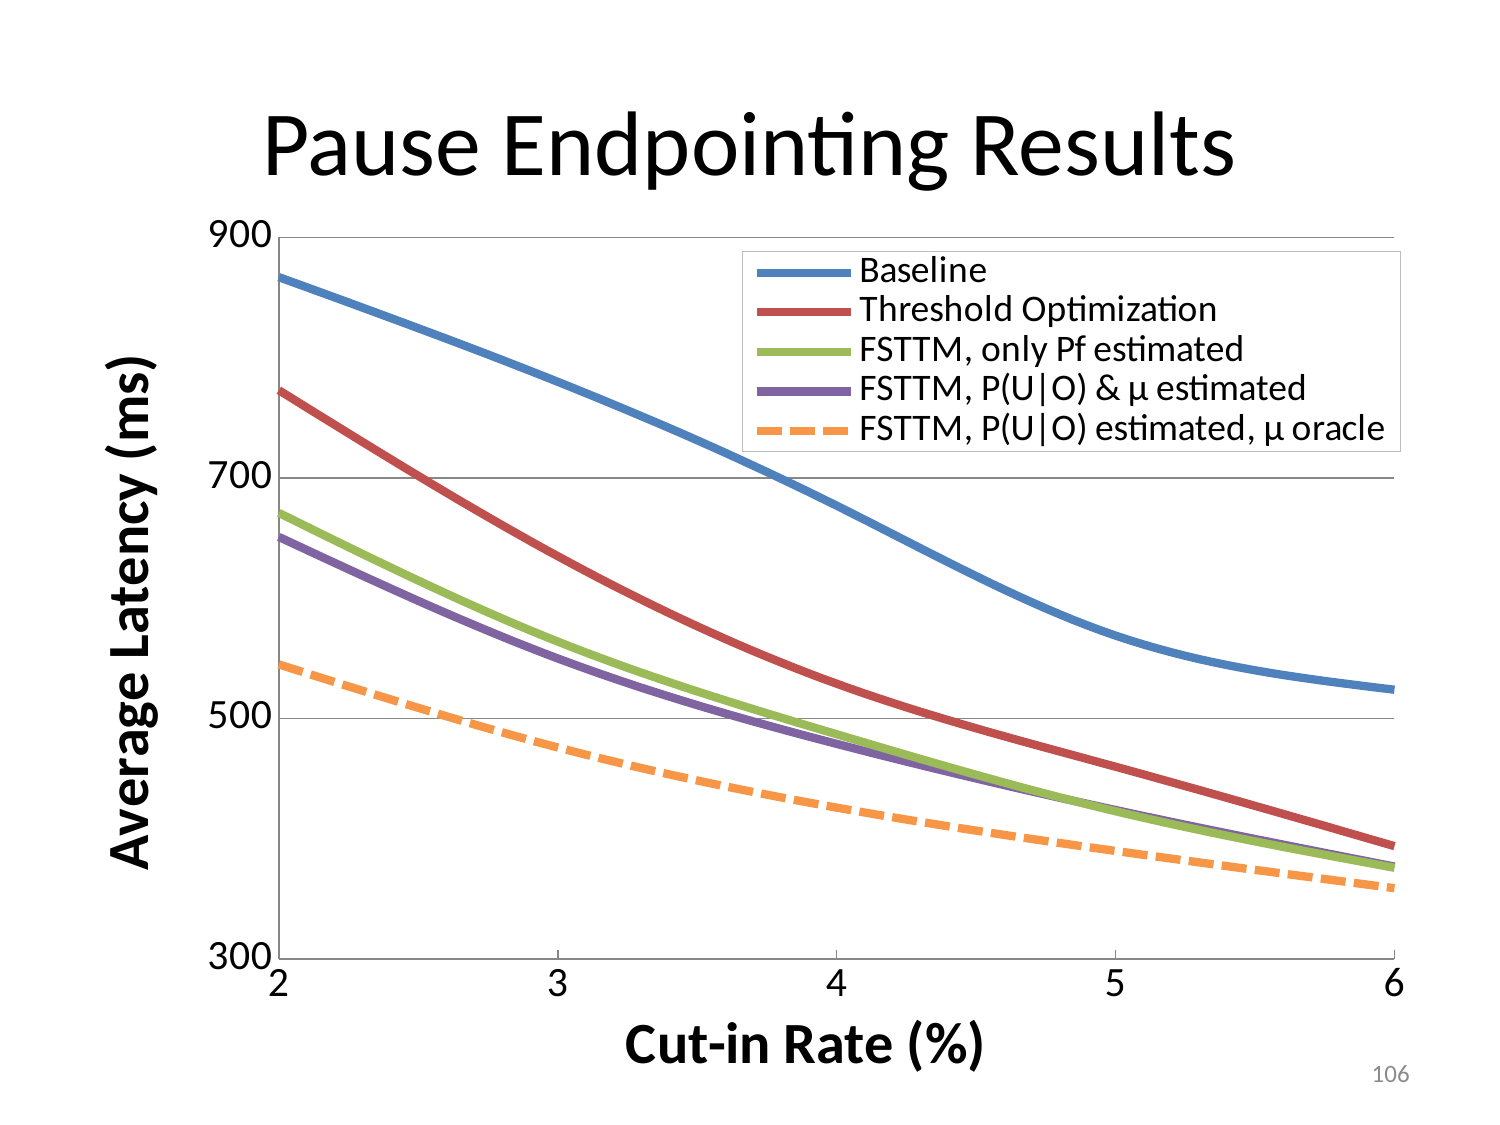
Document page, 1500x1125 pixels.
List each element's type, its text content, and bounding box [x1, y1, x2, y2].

title Pause Endpointing Results [75, 45, 1425, 198]
chart [74, 198, 1426, 1095]
